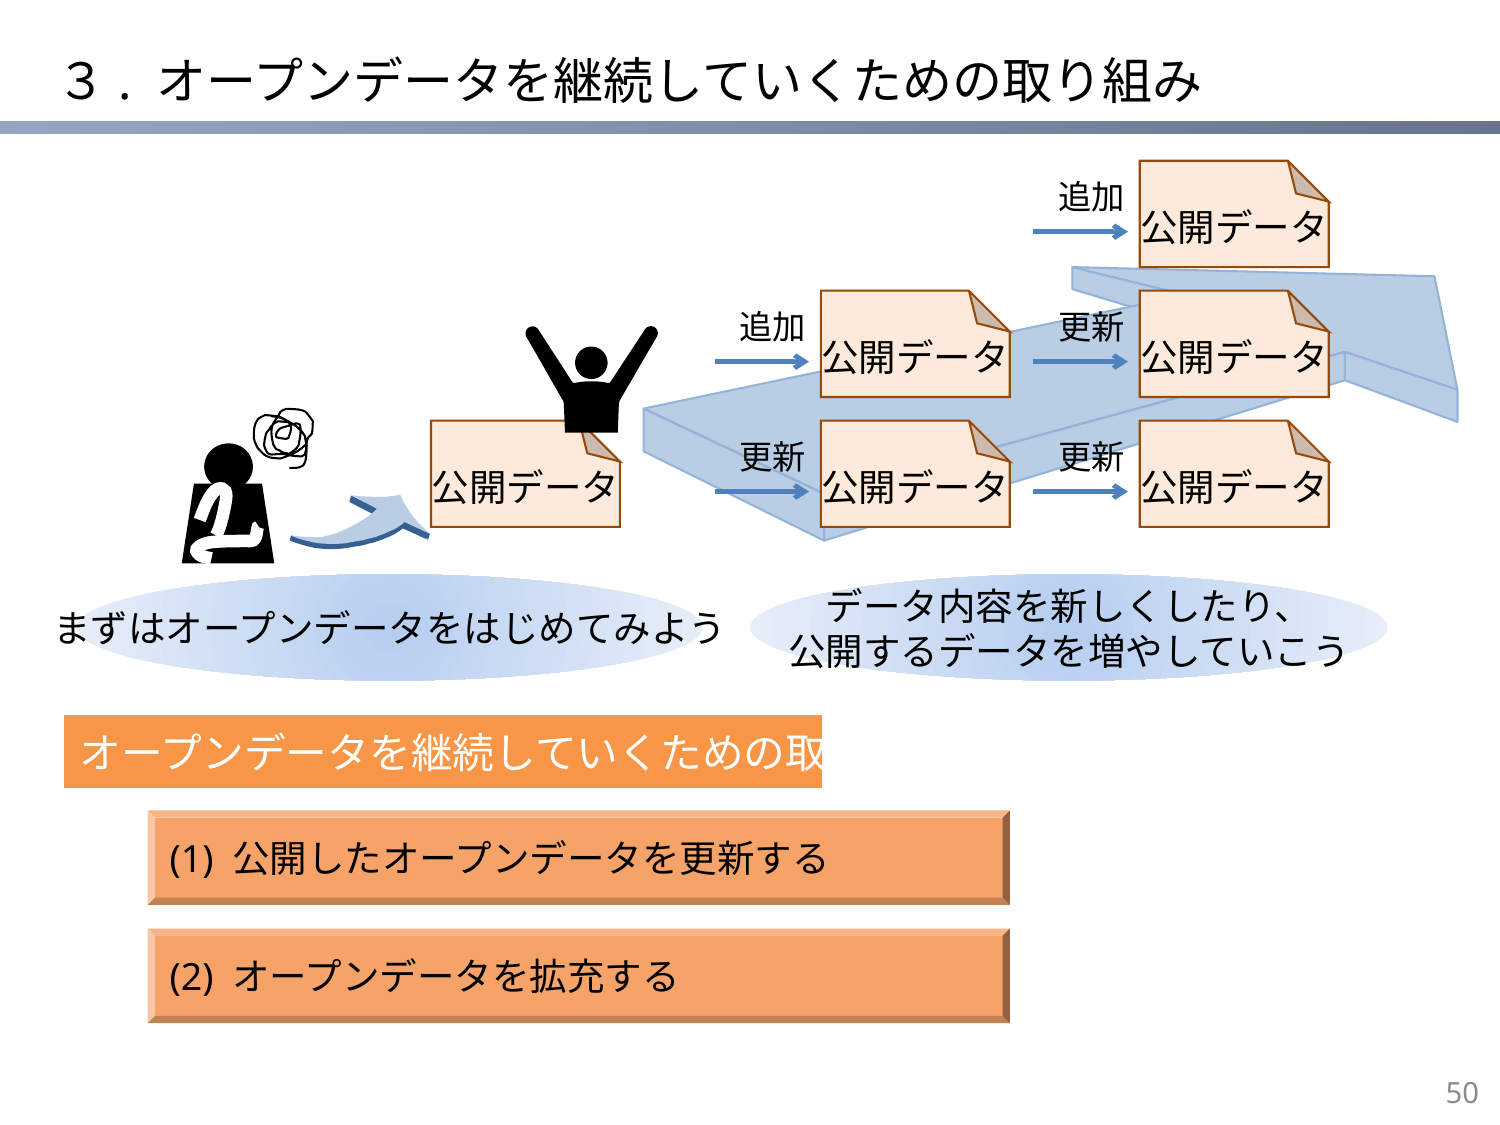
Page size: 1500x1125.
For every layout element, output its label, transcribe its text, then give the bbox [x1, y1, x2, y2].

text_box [182, 444, 274, 563]
text_box オープンデータを継続していくための取り組み [64, 715, 822, 788]
text_box 追加 [1033, 160, 1139, 232]
text_box [150, 811, 1008, 817]
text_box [820, 290, 1010, 398]
text_box [252, 407, 314, 469]
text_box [525, 326, 658, 433]
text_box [1139, 420, 1329, 527]
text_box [296, 485, 431, 562]
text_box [643, 267, 1459, 541]
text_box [1139, 290, 1329, 398]
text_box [820, 420, 1010, 527]
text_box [1139, 160, 1329, 268]
text_box (2) オープンデータを拡充する [147, 928, 1010, 1024]
slide_number 49 [1411, 1070, 1495, 1118]
text_box まずはオープンデータをはじめてみよう [76, 574, 703, 681]
title ３. オープンデータを継続していくための取り組み [41, 48, 1459, 119]
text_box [430, 420, 620, 527]
text_box (1) 公開したオープンデータを更新する [147, 810, 1010, 905]
text_box テストで理解度を確認 することができます。 より充実した研修を 行なっていくために、 アンケートへのご協力をお願いします。 [149, 929, 1008, 935]
text_box データ内容を新しくしたり、 公開するデータを増やしていこう [750, 574, 1388, 681]
